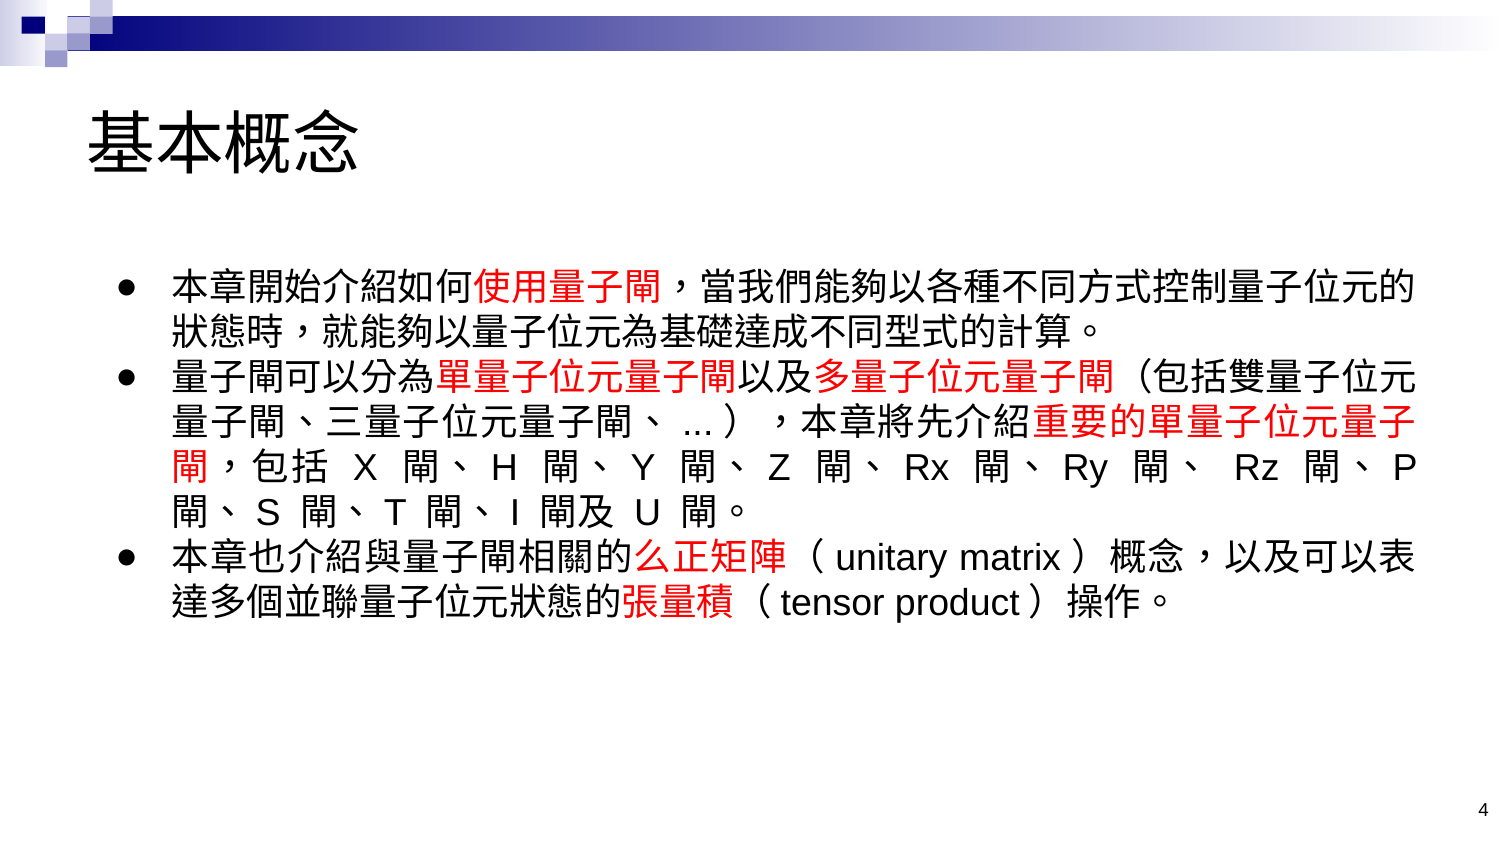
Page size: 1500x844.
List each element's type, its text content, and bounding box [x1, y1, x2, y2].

text_box 本章開始介紹如何使用量子閘，當我們能夠以各種不同方式控制量子位元的狀態時，就能夠以量子位元為基礎達成不同型式的計算。 量子閘可以分為單量子位元量子閘以及多量子位元量子閘（包括雙量子位元量子閘、三量子位元量子閘、...），本章將先介紹重要的單量子位元量子閘，包括 X 閘、H 閘、Y 閘、Z 閘、Rx 閘、Ry 閘、 Rz 閘、P 閘、S 閘、T 閘、I 閘及 U 閘。 本章也介紹與量子閘相關的么正矩陣（unitary matrix）概念，以及可以表達多個並聯量子位元狀態的張量積（tensor product）操作。 [81, 248, 1432, 639]
slide_number 4 [1149, 796, 1500, 827]
title 基本概念 [75, 56, 1425, 226]
